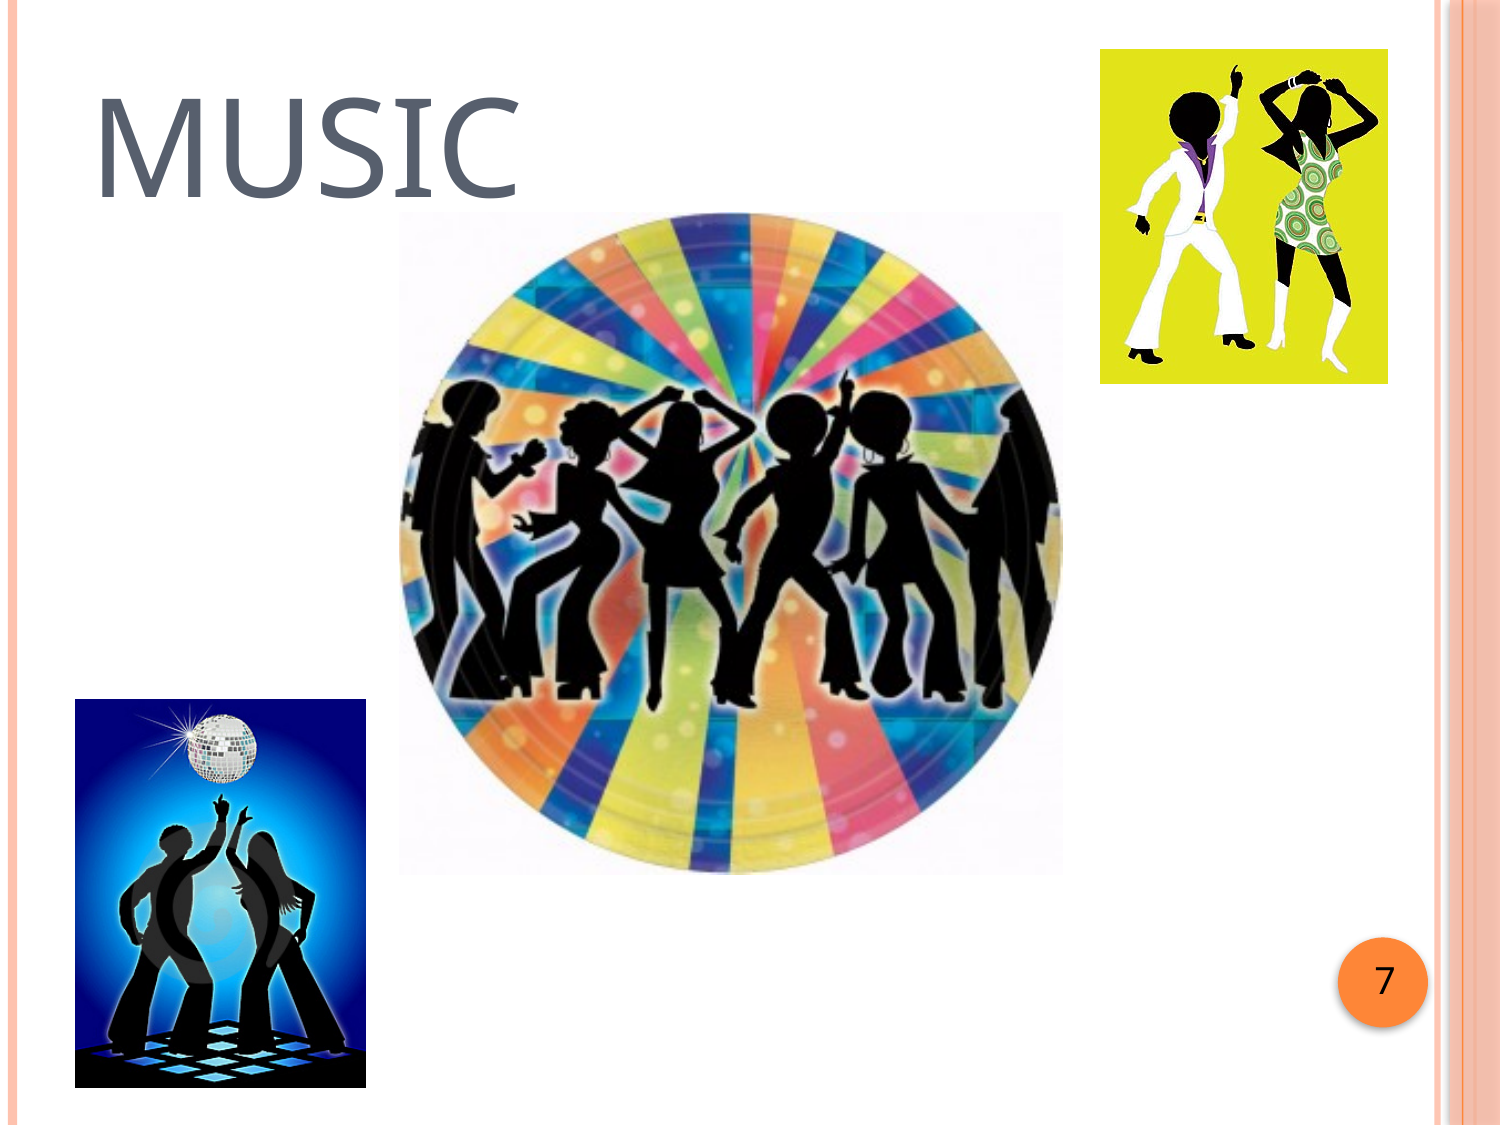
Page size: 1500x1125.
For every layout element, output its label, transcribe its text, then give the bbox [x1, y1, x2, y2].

picture [399, 211, 1063, 876]
title Music [75, 45, 1300, 233]
text_box 7 [1349, 949, 1425, 1010]
picture [74, 699, 366, 1088]
picture [1099, 49, 1388, 384]
